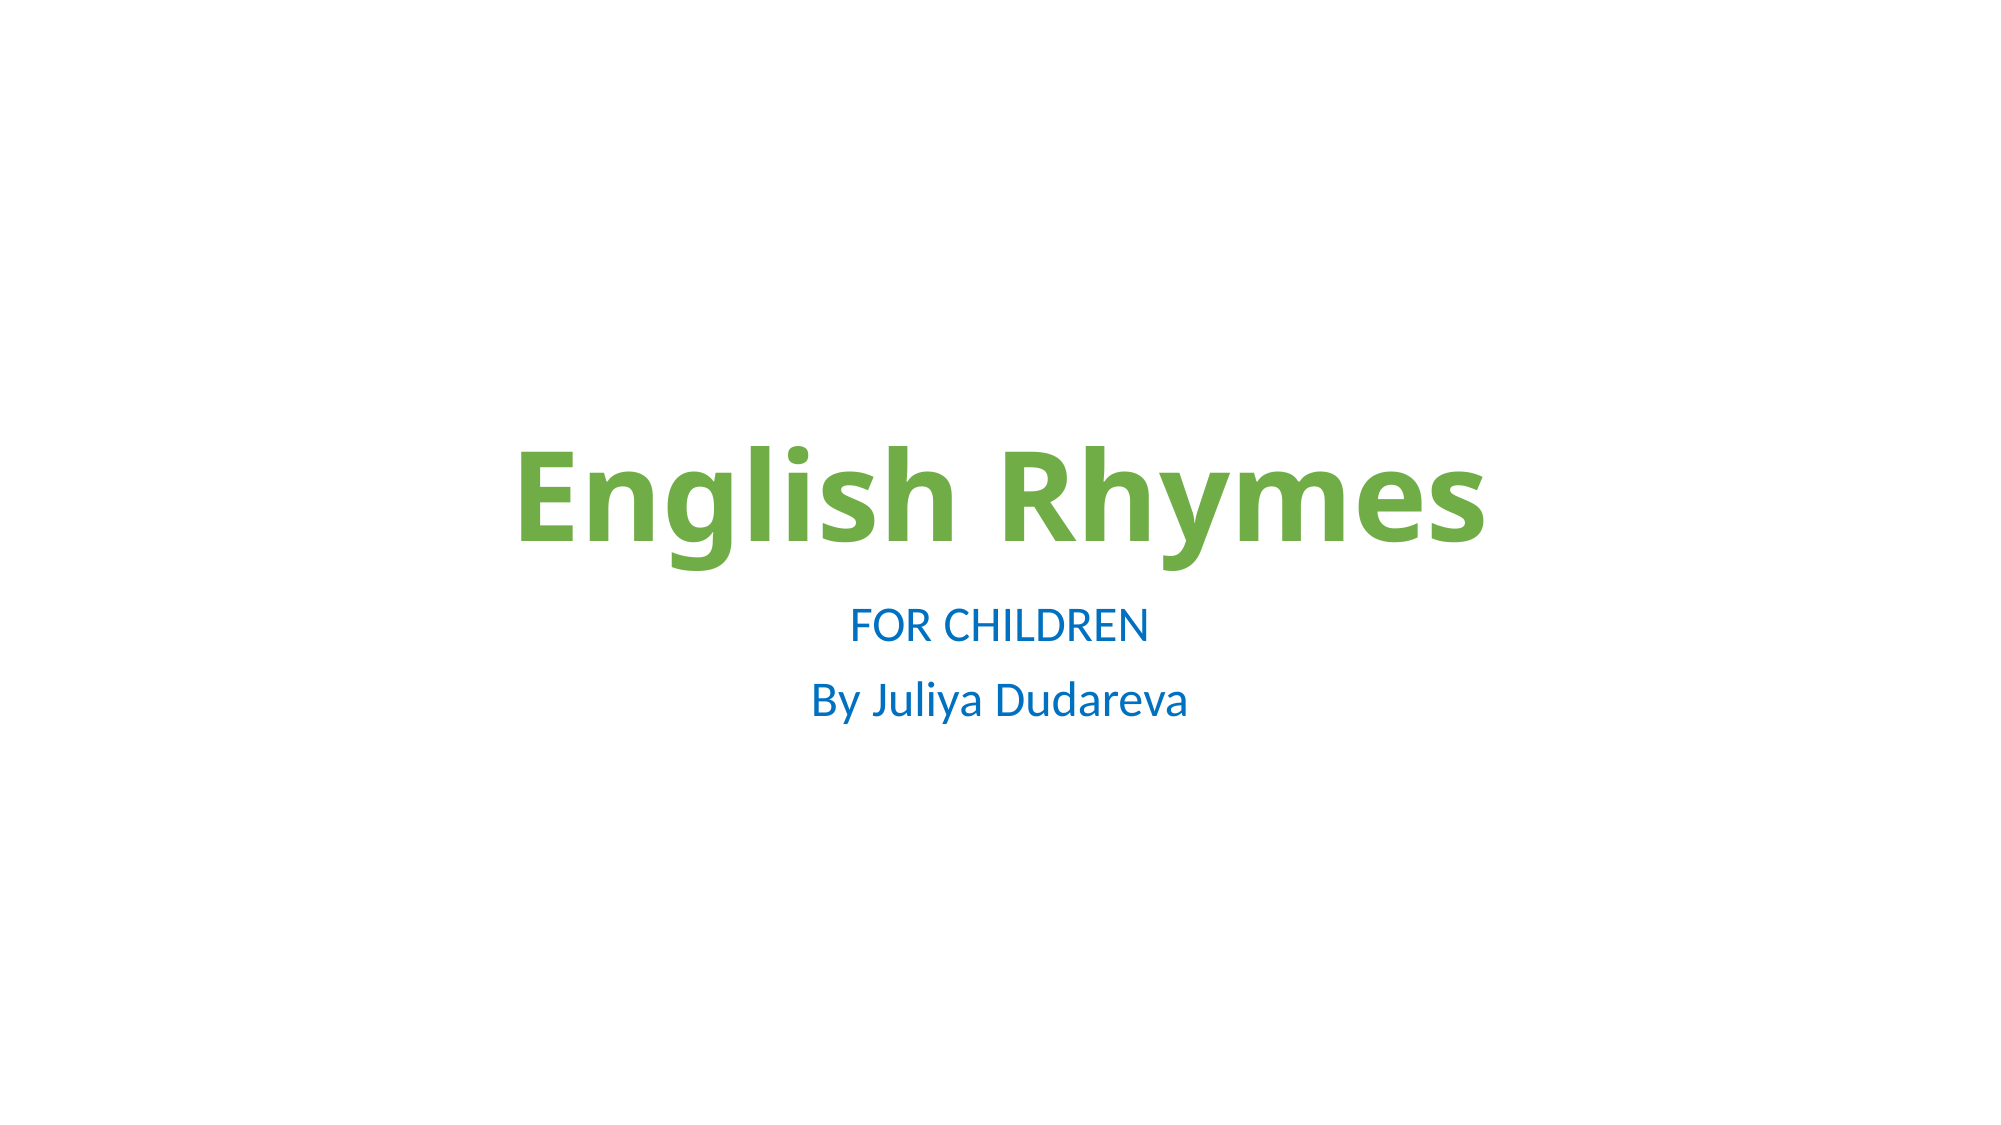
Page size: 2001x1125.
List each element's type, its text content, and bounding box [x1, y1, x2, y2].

subtitle FOR CHILDREN By Juliya Dudareva [249, 590, 1750, 863]
title Еnglish Rhymes [249, 184, 1750, 576]
